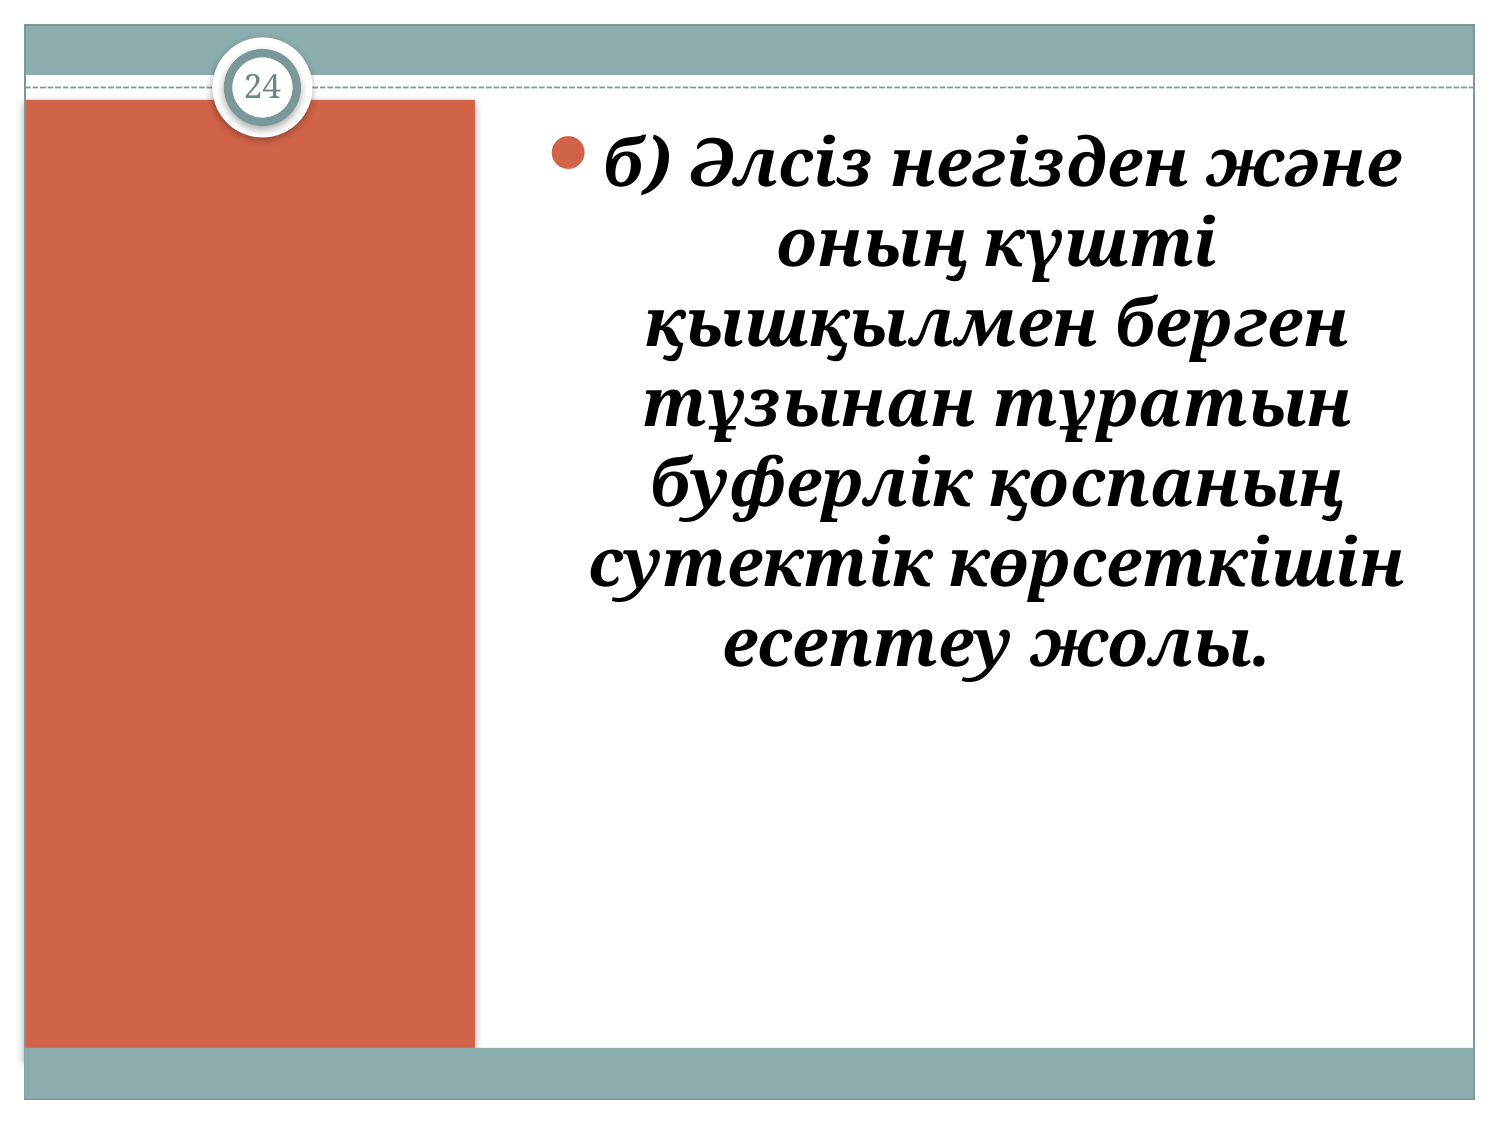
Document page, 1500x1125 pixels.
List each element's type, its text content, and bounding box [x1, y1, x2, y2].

slide_number 24 [225, 51, 300, 124]
list б) Әлсіз негізден және оның күшті қышқылмен берген тұзынан тұратын буферлік қоспаның сутектік көрсеткішін есептеу жолы. [512, 112, 1438, 1001]
